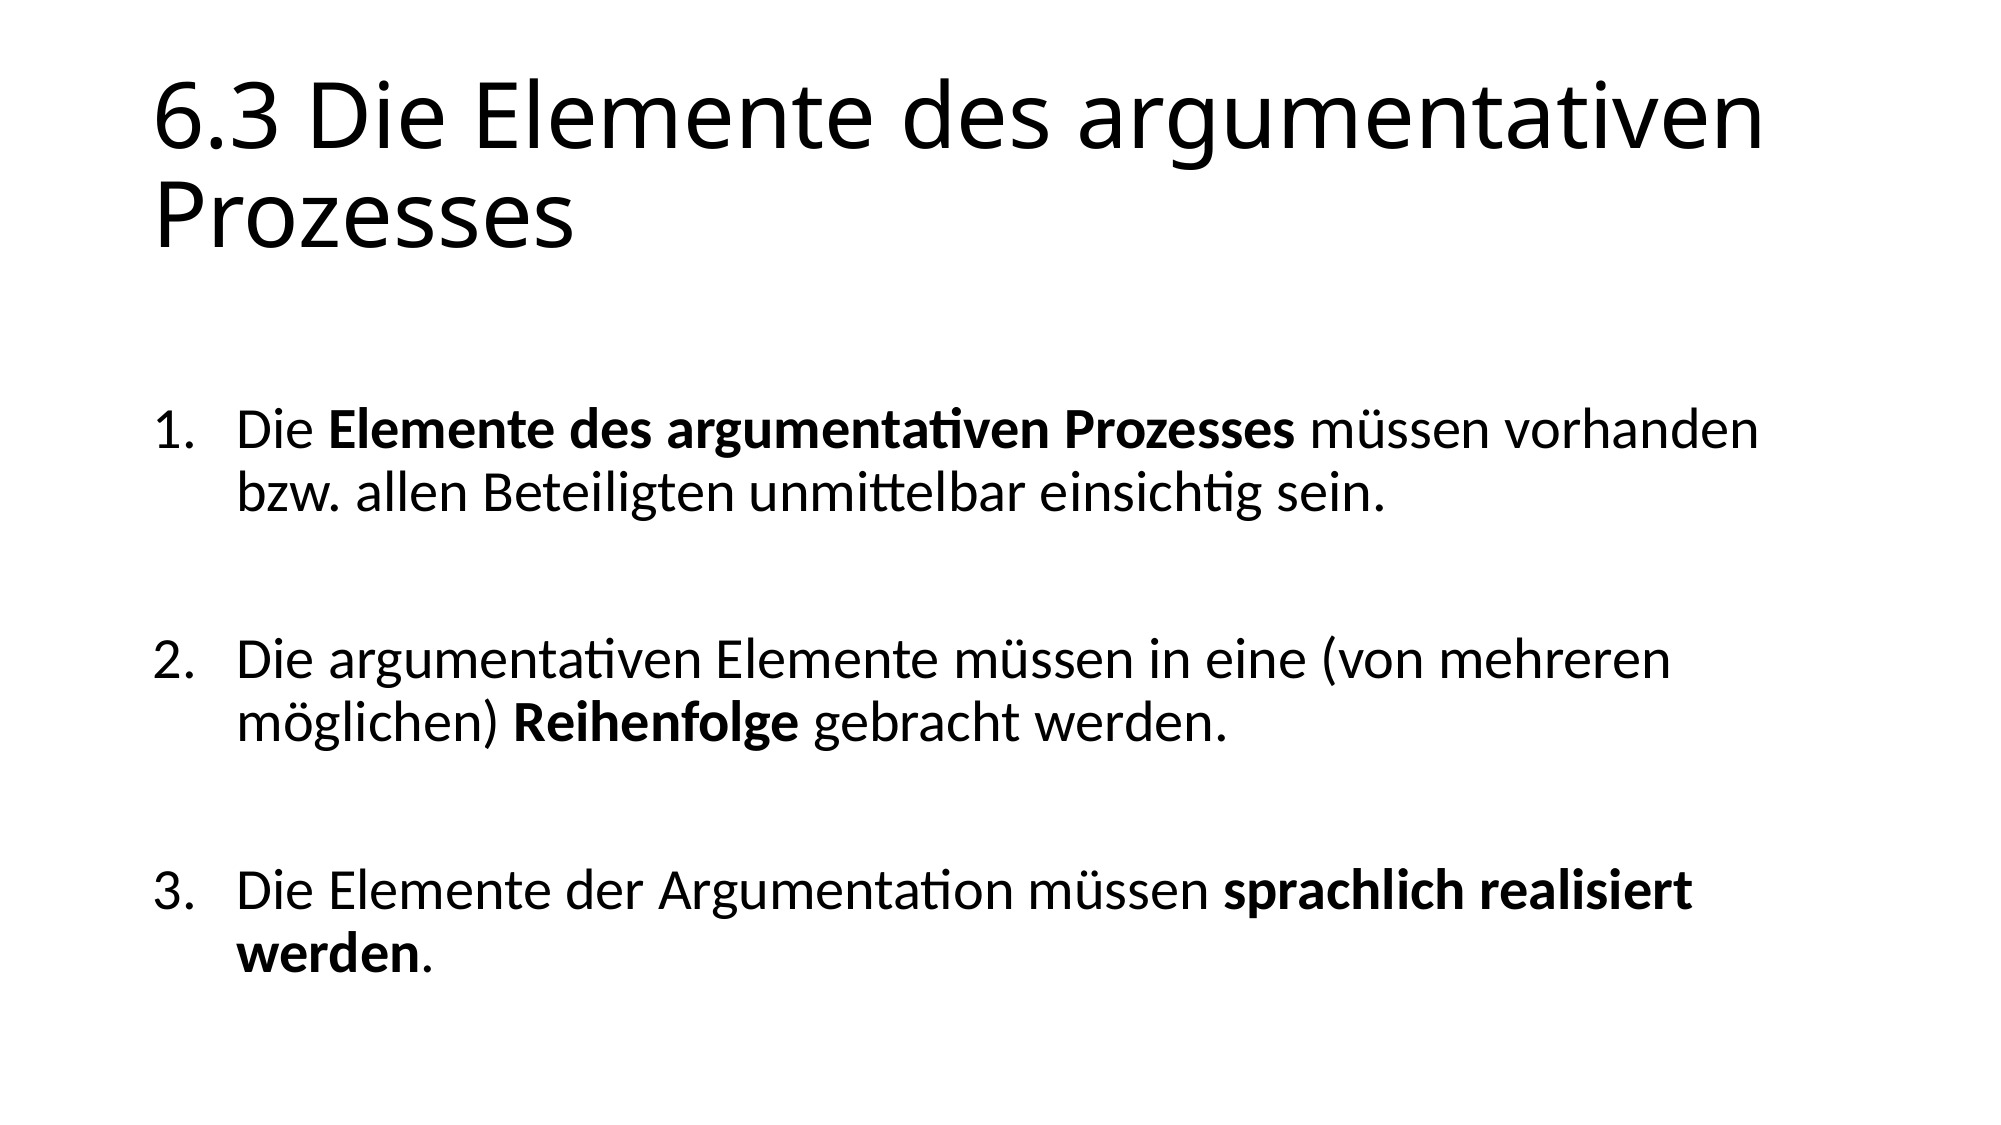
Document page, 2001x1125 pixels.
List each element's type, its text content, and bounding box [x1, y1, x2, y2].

list Die Elemente des argumentativen Prozesses müssen vorhanden bzw. allen Beteilig­ten unmittelbar einsichtig sein. Die argumentativen Elemente müssen in eine (von mehreren möglichen) Reihenfolge gebracht werden. Die Elemente der Argumentation müssen sprachlich realisiert werden. [137, 299, 1863, 1014]
title 6.3 Die Elemente des argumentativen Prozesses [137, 59, 1863, 278]
